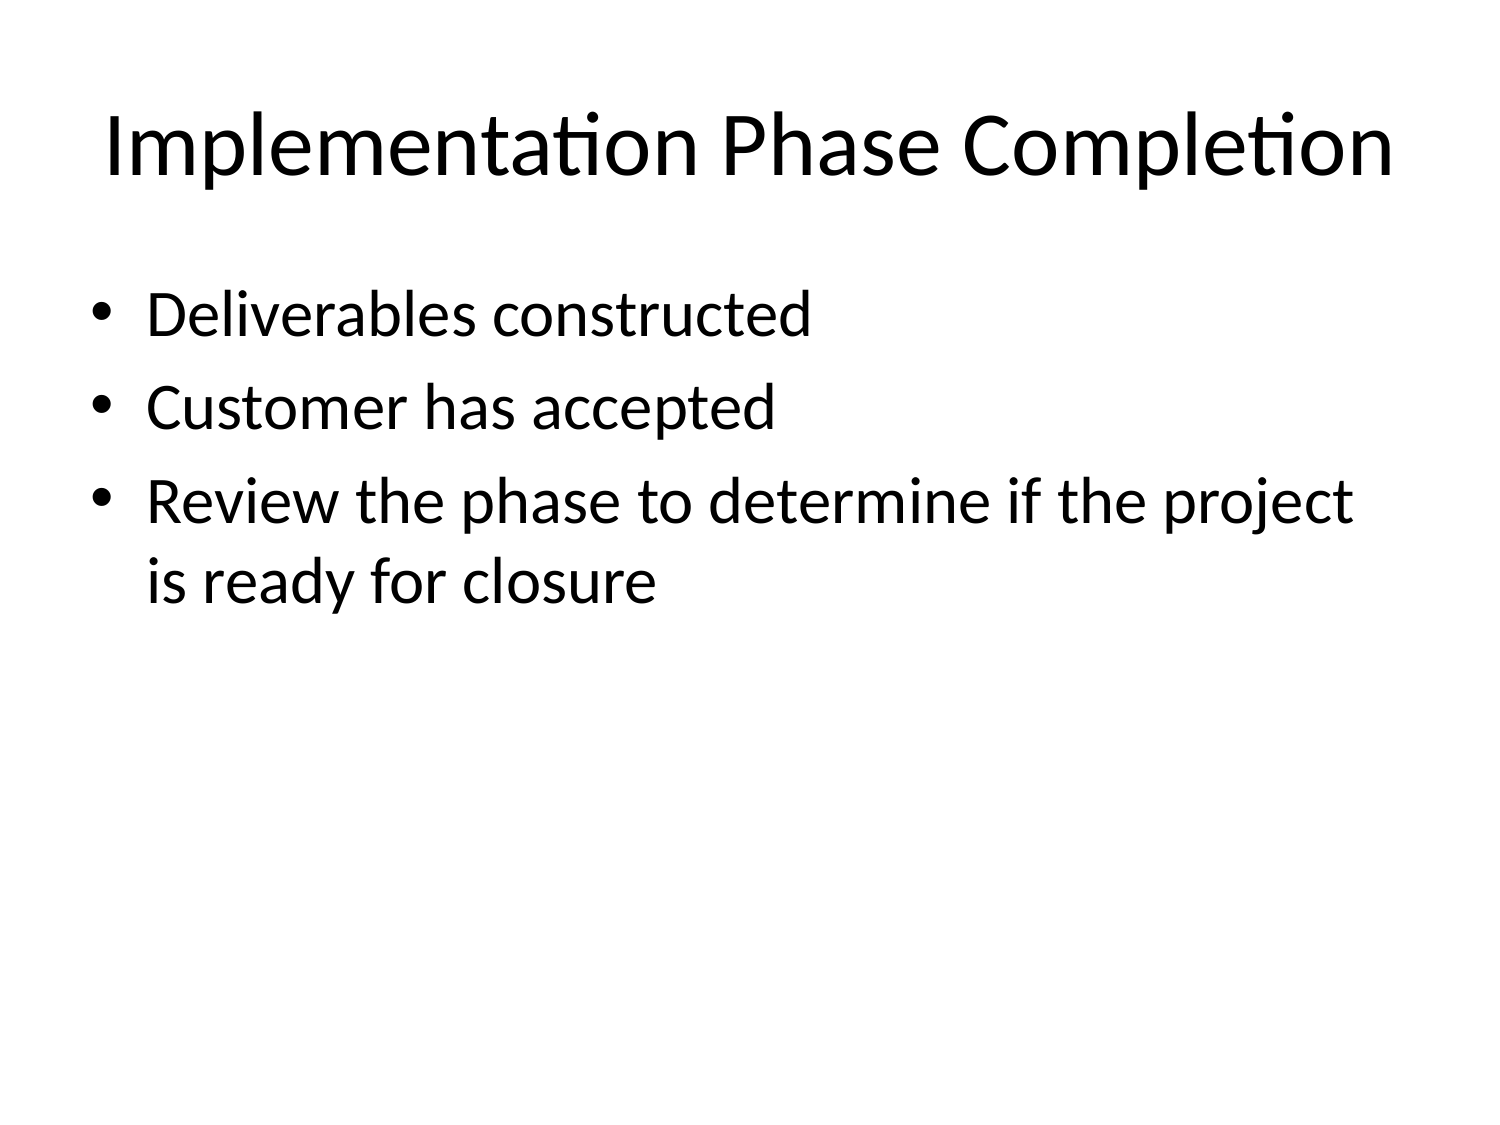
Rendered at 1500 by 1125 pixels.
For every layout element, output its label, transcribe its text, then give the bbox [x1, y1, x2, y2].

title Implementation Phase Completion [75, 45, 1425, 233]
list Deliverables constructed Customer has accepted Review the phase to determine if the project is ready for closure [75, 262, 1425, 1005]
